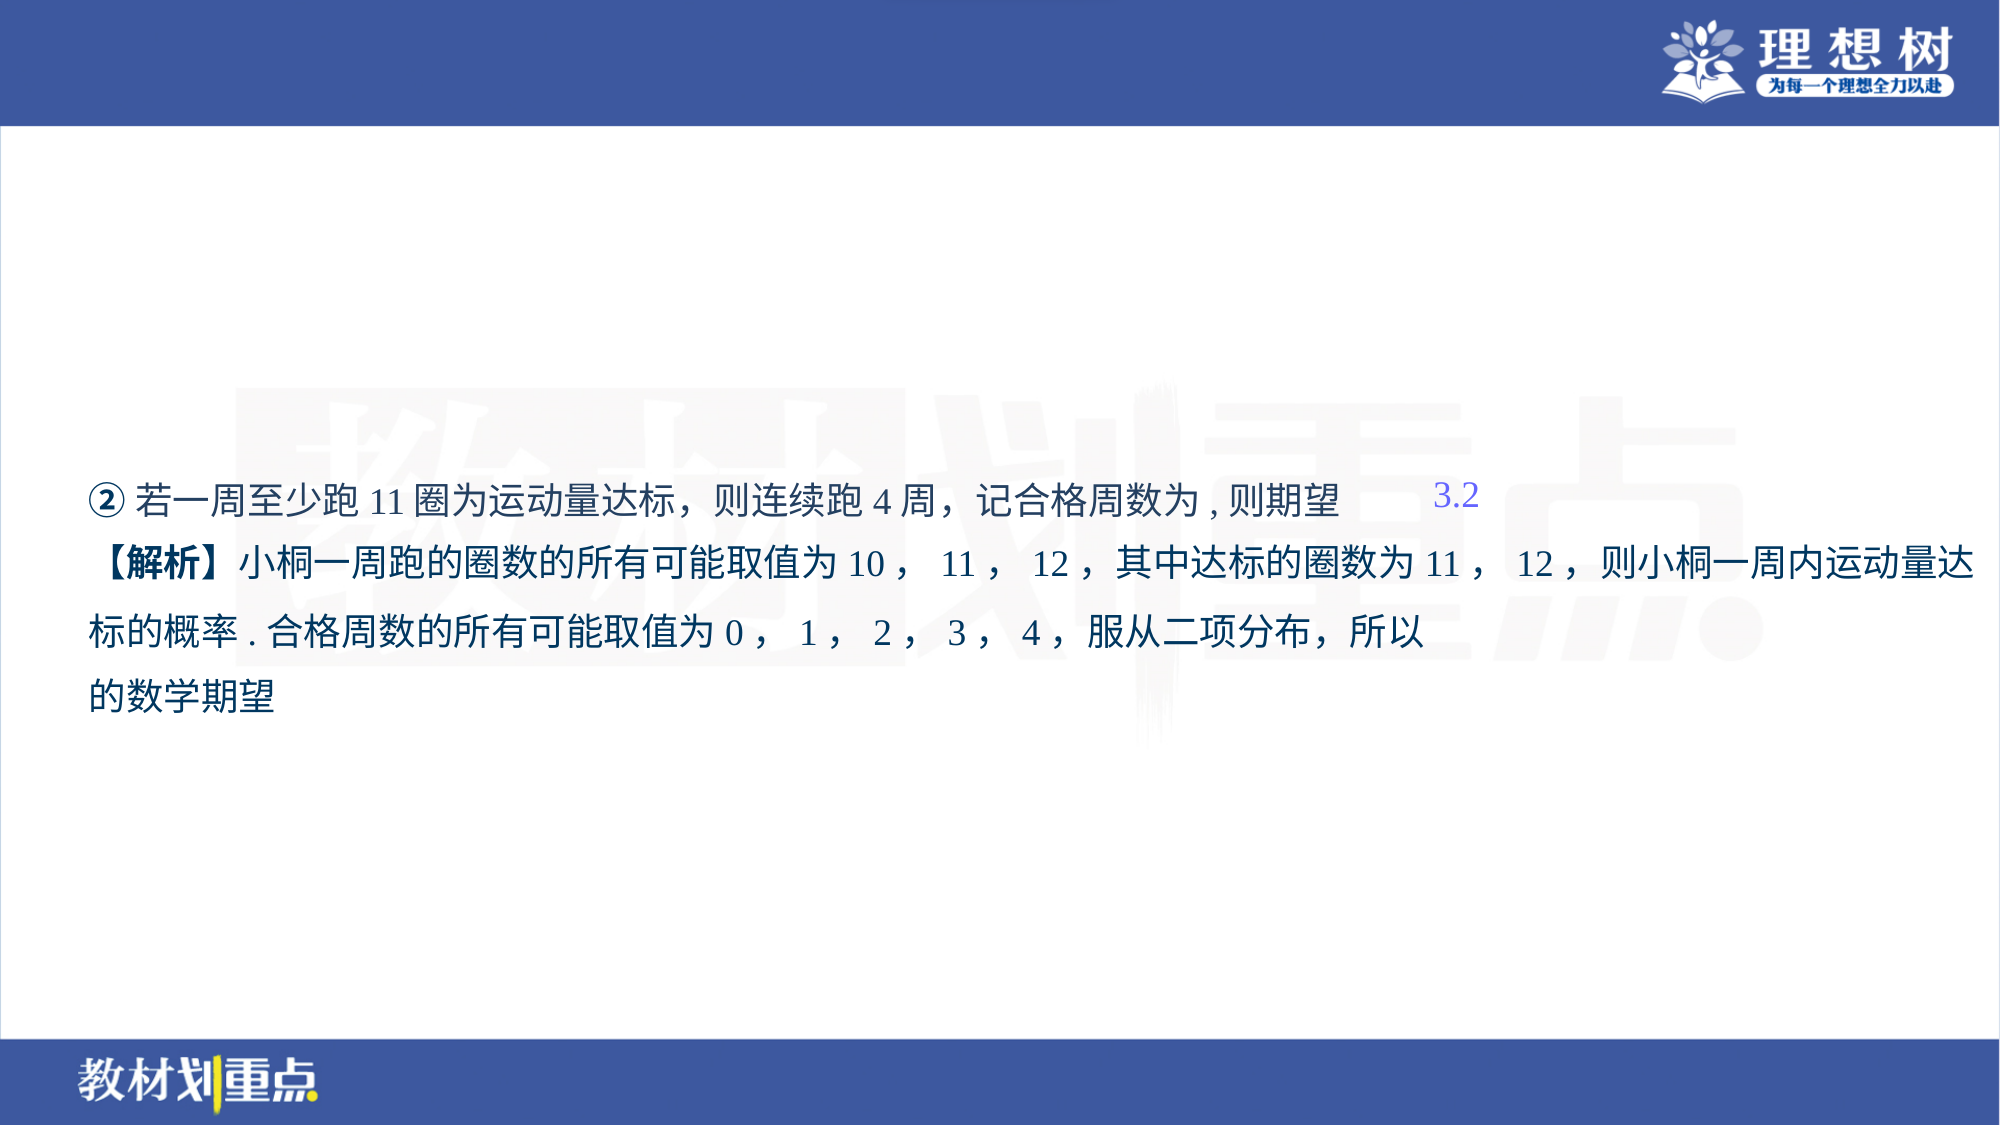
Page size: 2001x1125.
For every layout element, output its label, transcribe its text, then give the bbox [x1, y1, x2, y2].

picture [0, 0, 2000, 1125]
text_box 3.2 [1419, 448, 1494, 508]
